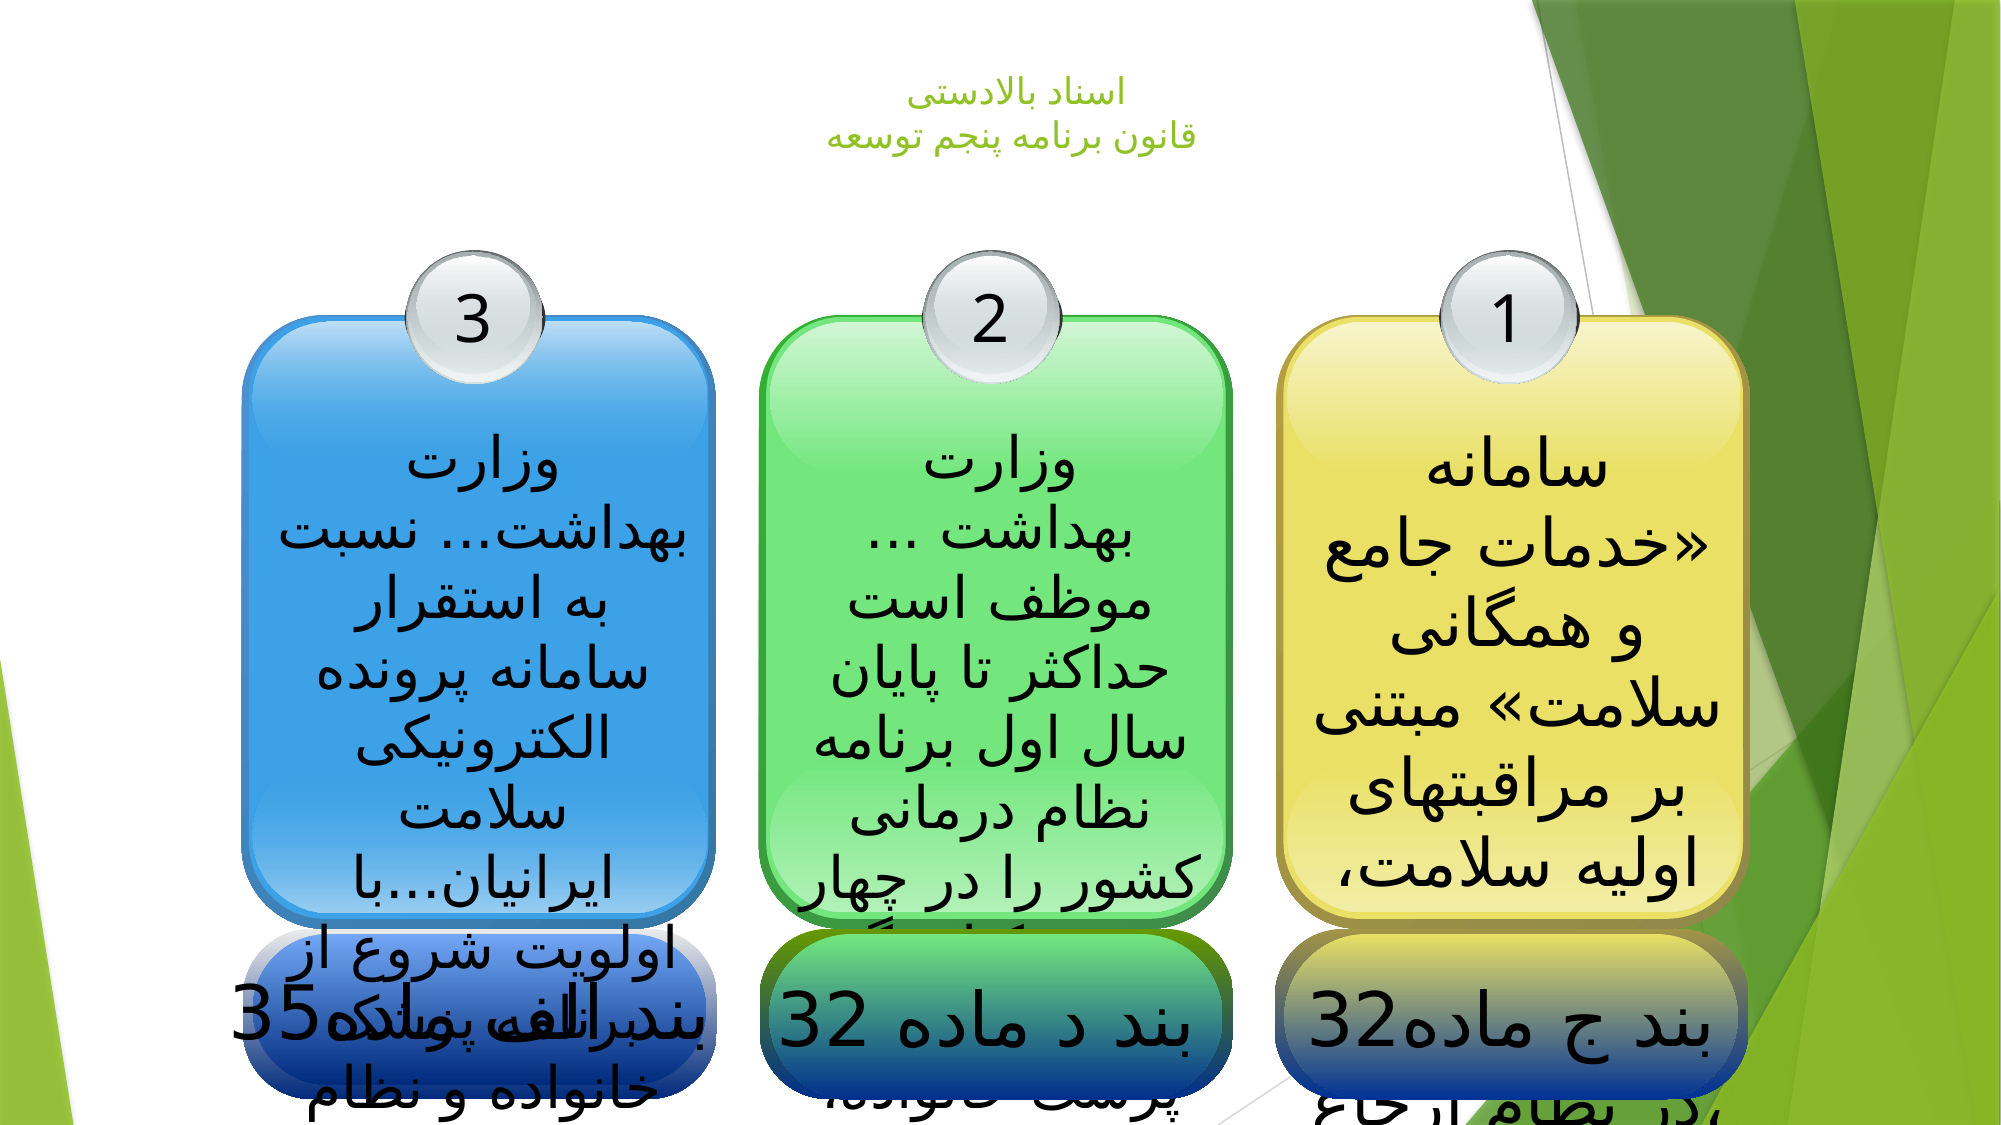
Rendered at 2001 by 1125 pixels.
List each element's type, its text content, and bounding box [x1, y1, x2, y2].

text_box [241, 249, 1751, 1101]
title اسناد بالادستی قانون برنامه پنجم توسعه [161, 59, 1863, 164]
